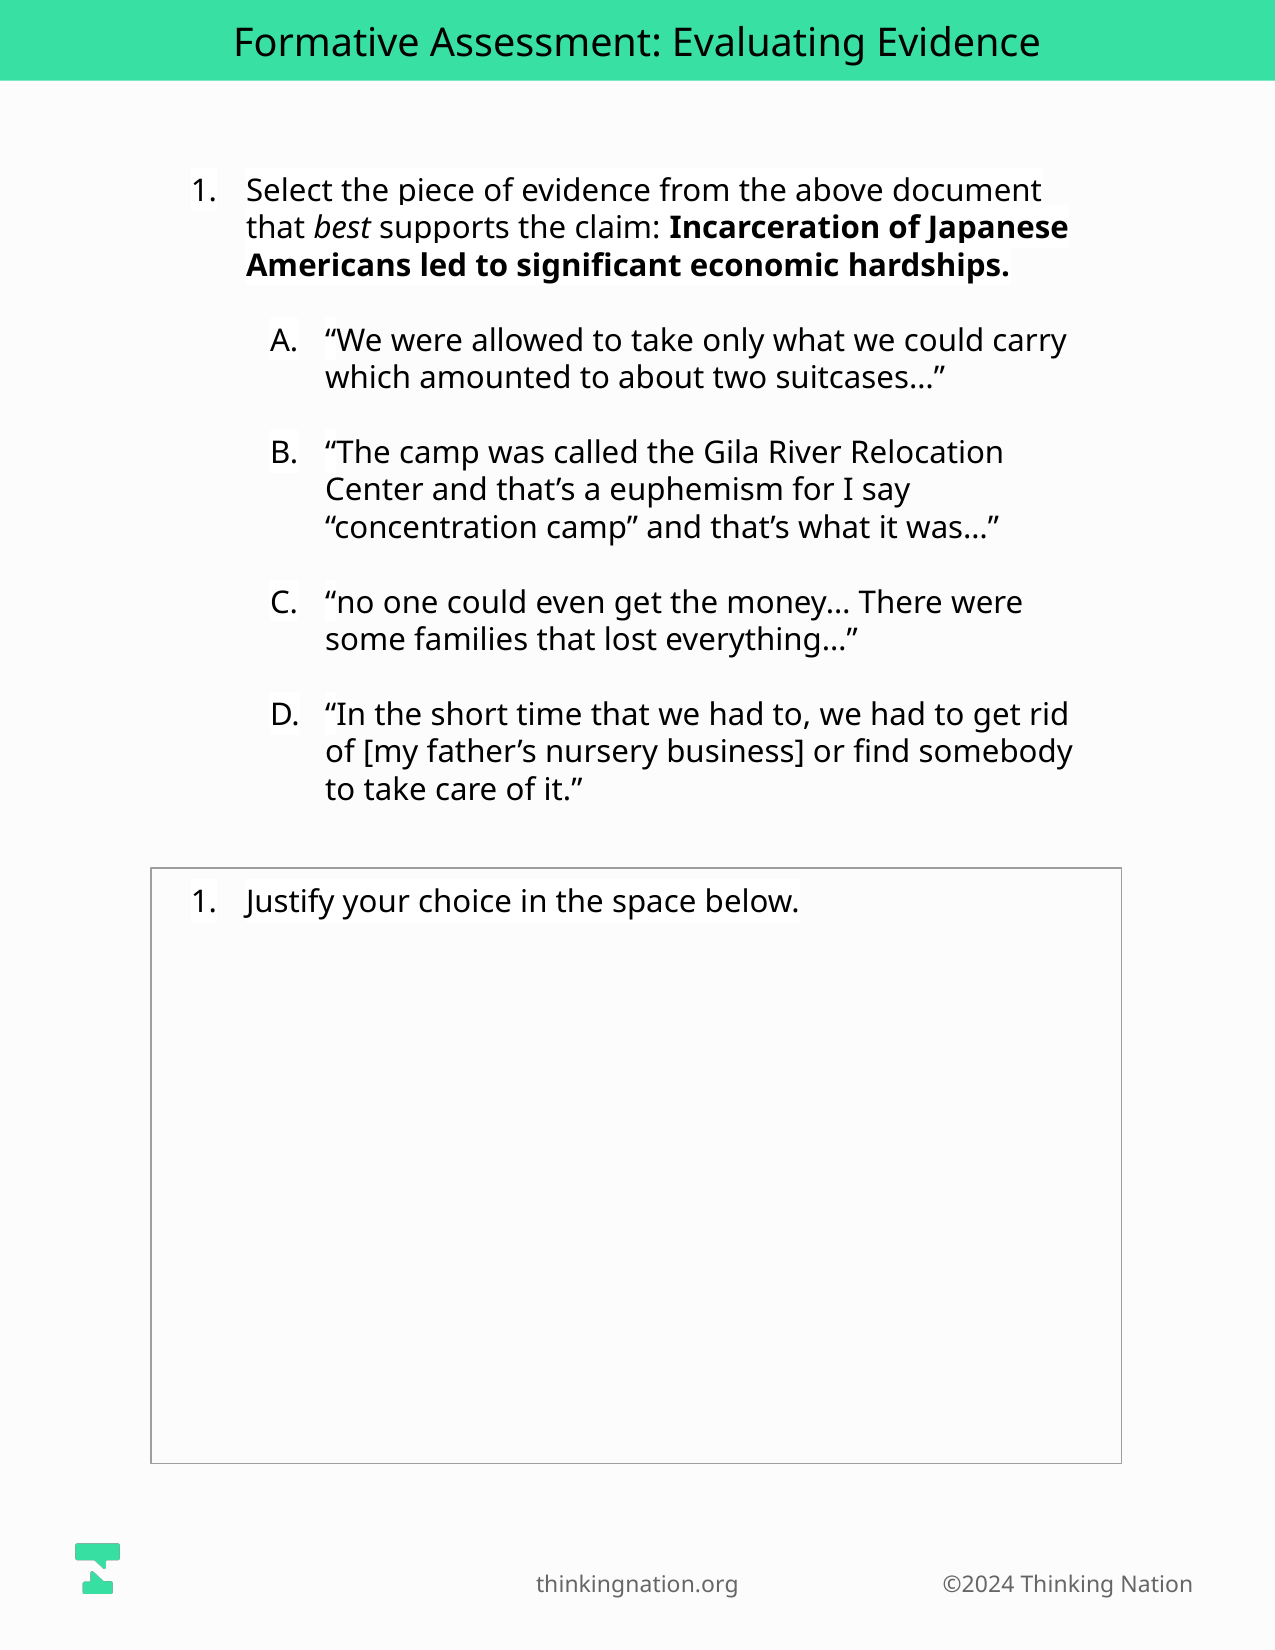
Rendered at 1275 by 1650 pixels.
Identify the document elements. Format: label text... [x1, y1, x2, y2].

text_box Formative Assessment: Evaluating Evidence [0, 0, 1275, 81]
text_box Select the piece of evidence from the above document that best supports the claim: Incarceration of Japanese Americans led to significant economic hardships. “We were allowed to take only what we could carry which amounted to about two suitcases…” “The camp was called the Gila River Relocation Center and that’s a euphemism for I say “concentration camp” and that’s what it was…” “no one could even get the money… There were some families that lost everything…” “In the short time that we had to, we had to get rid of [my father’s nursery business] or find somebody to take care of it.” Justify your choice in the space below. [150, 154, 1122, 777]
text_box thinkingnation.org [486, 1553, 789, 1605]
picture [62, 1533, 133, 1604]
text_box [150, 867, 1122, 1464]
text_box ©2024 Thinking Nation [907, 1553, 1210, 1605]
